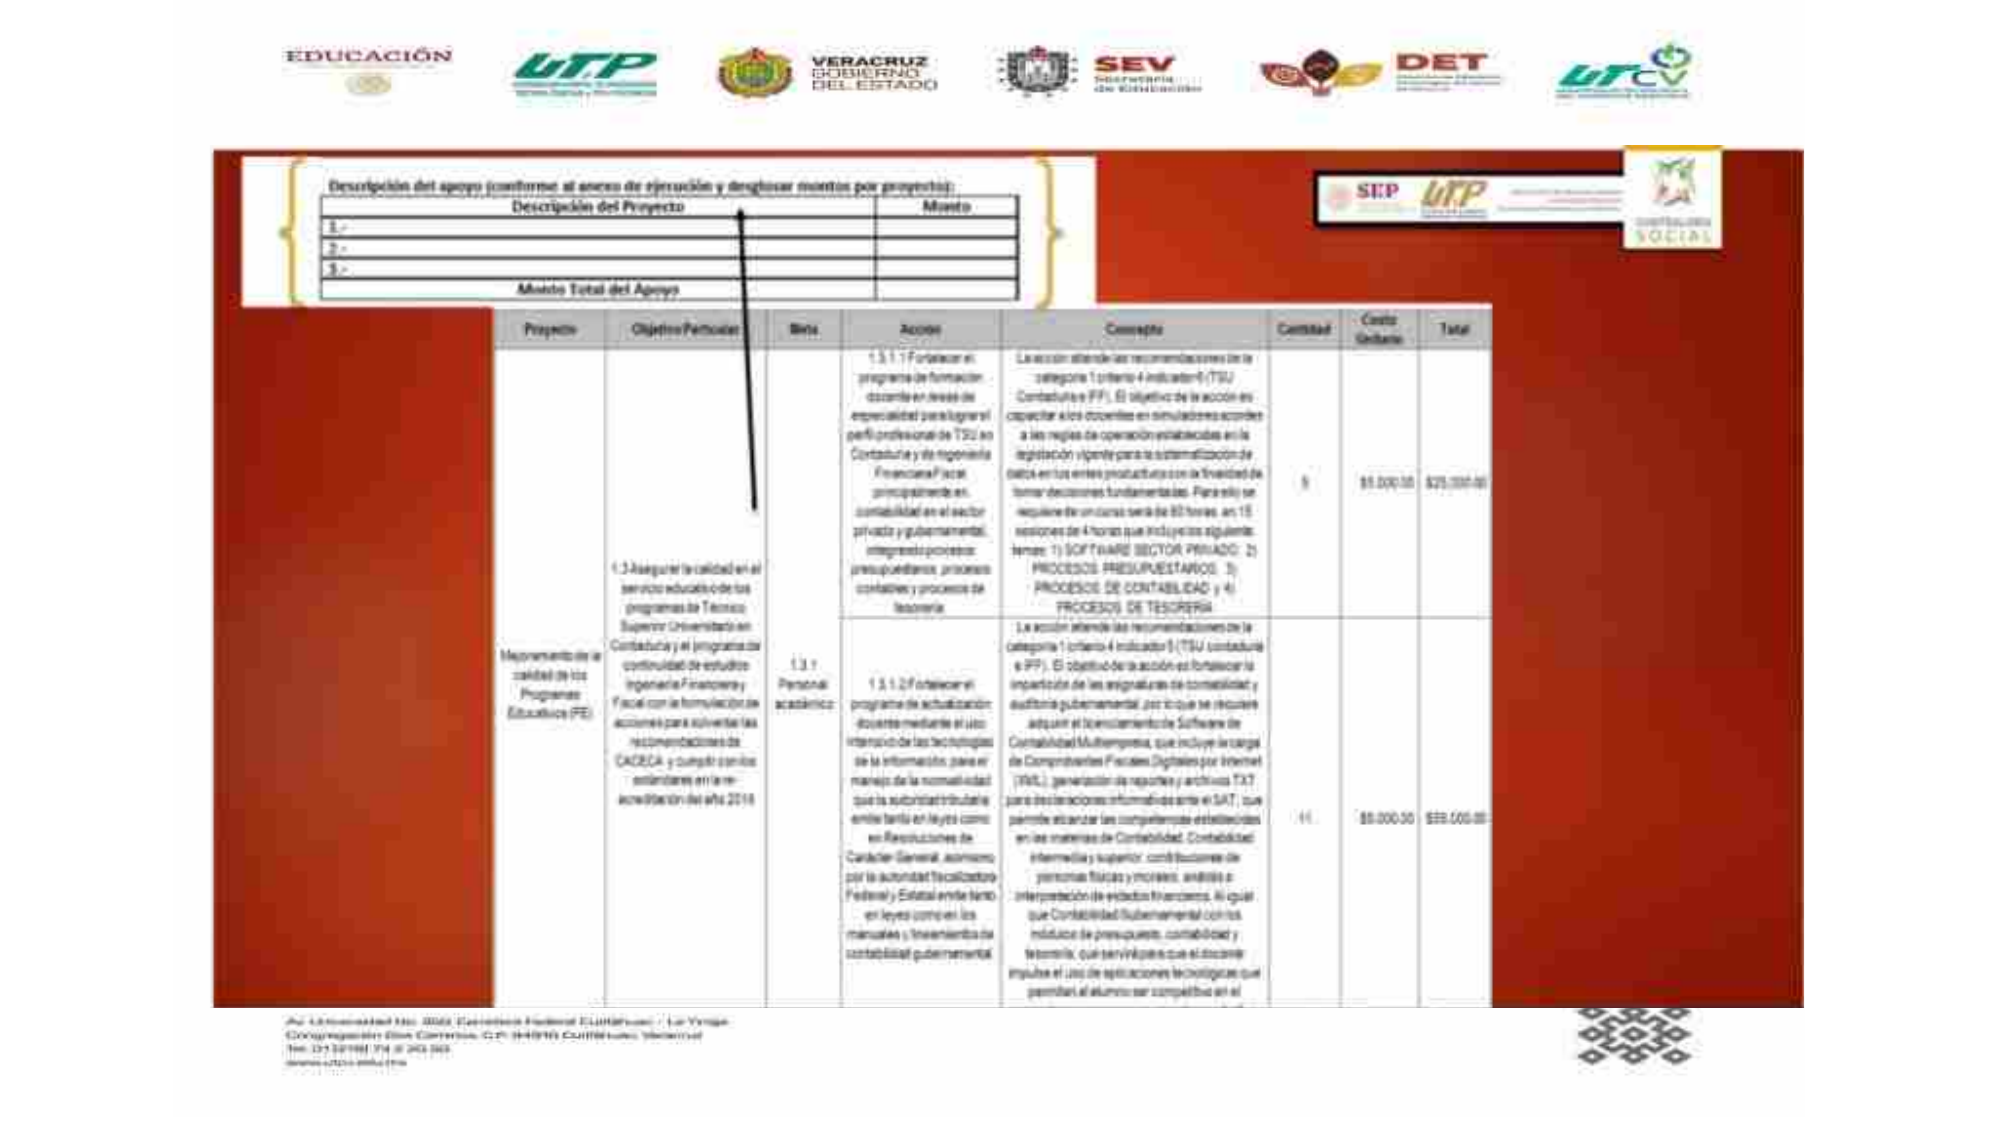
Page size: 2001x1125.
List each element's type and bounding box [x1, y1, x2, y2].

picture [173, 0, 1805, 1117]
